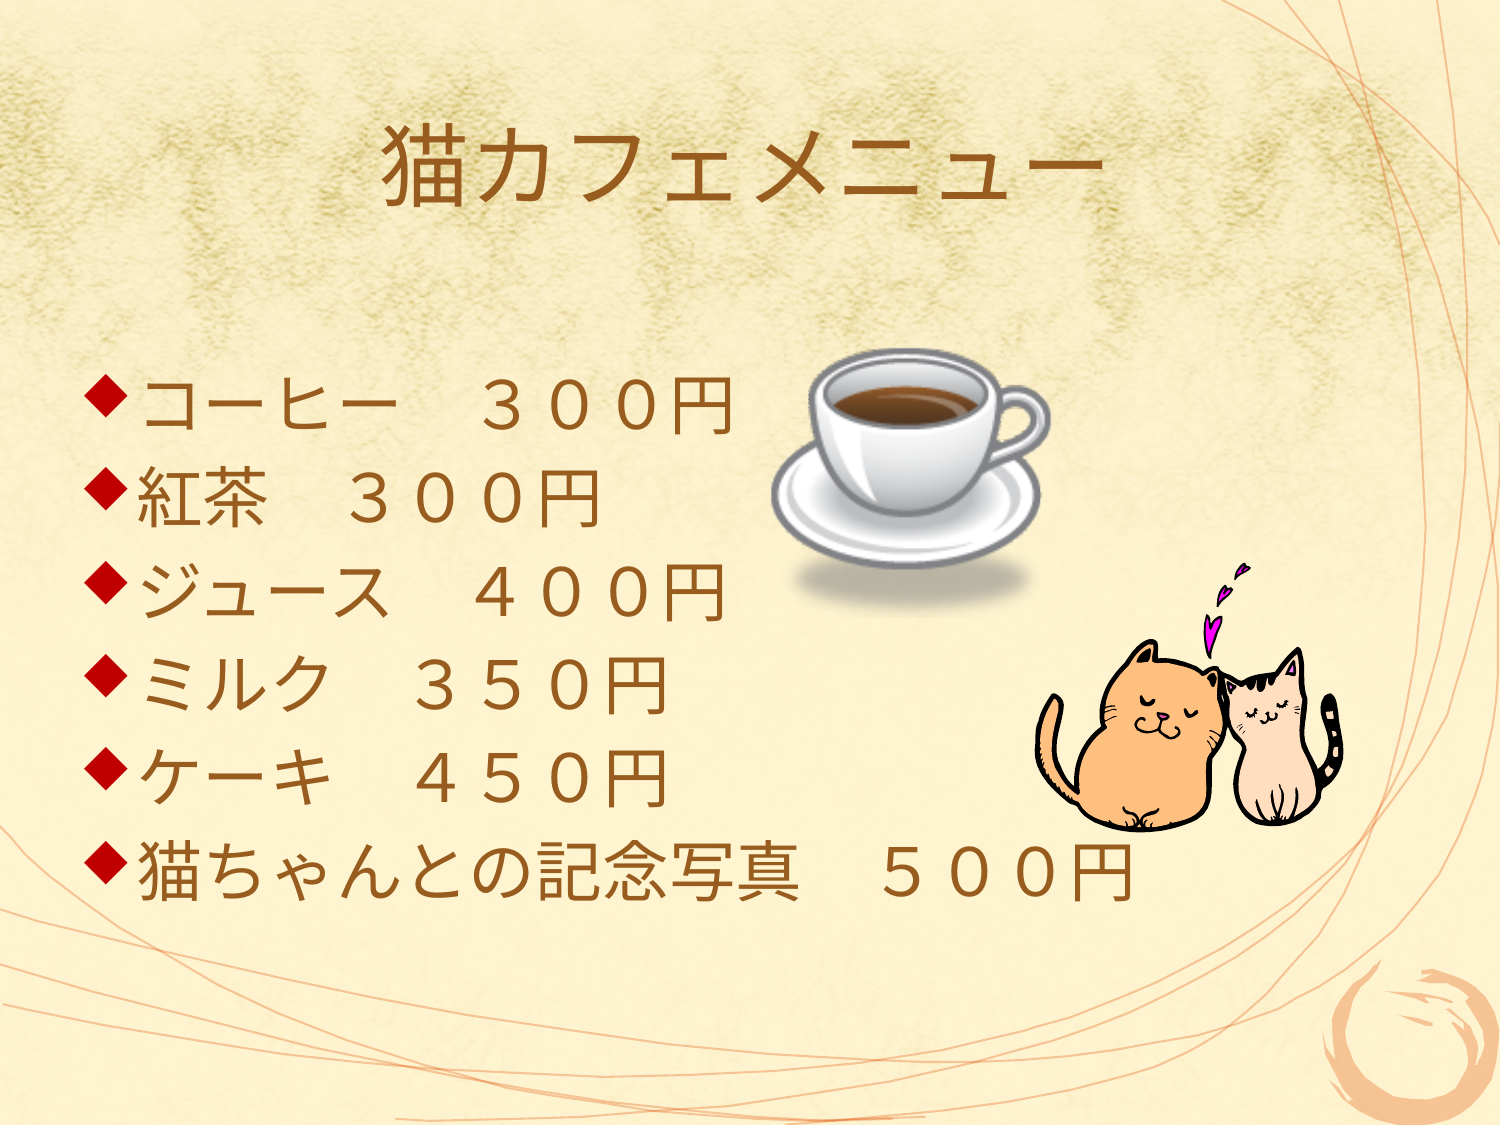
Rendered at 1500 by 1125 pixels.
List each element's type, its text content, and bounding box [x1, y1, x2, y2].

title 猫カフェメニュー [70, 70, 1421, 258]
list コーヒー ３００円 紅茶 ３００円 ジュース ４００円 ミルク ３５０円 ケーキ ４５０円 猫ちゃんとの記念写真 ５００円 [64, 355, 1415, 1125]
picture [761, 317, 1346, 838]
